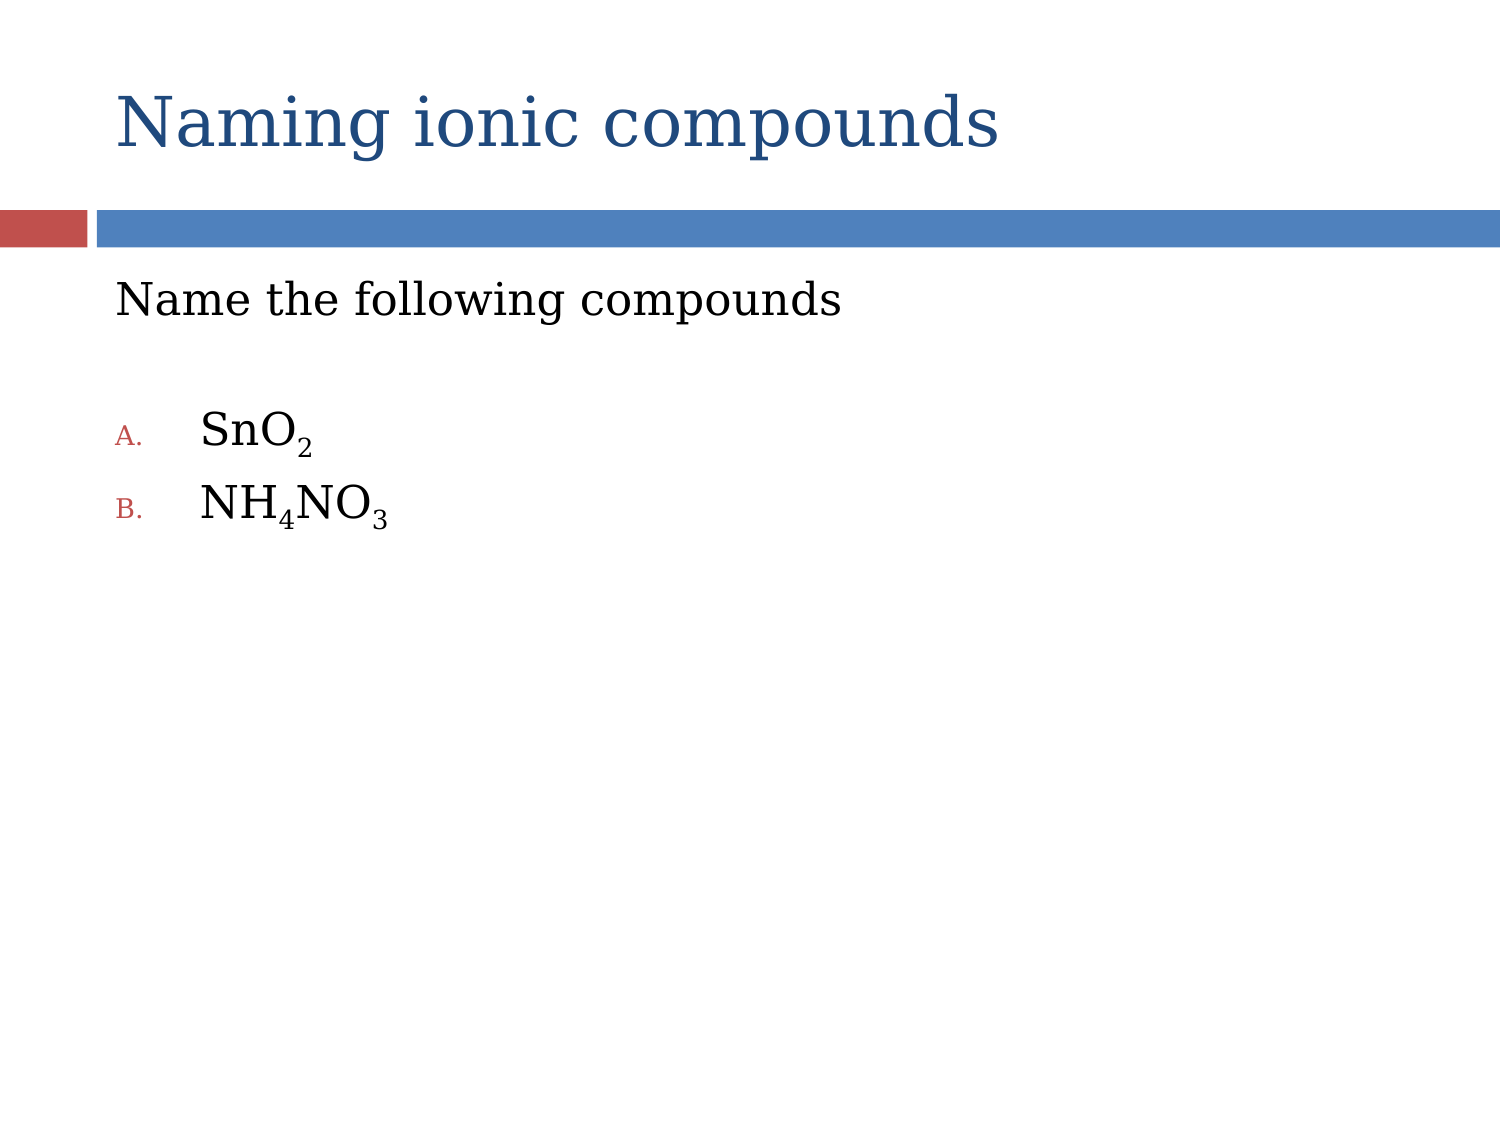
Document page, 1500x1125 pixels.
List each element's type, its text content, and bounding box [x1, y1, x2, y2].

title Naming ionic compounds [100, 37, 1438, 200]
list Name the following compounds SnO2 NH4NO3 [100, 262, 1438, 1000]
